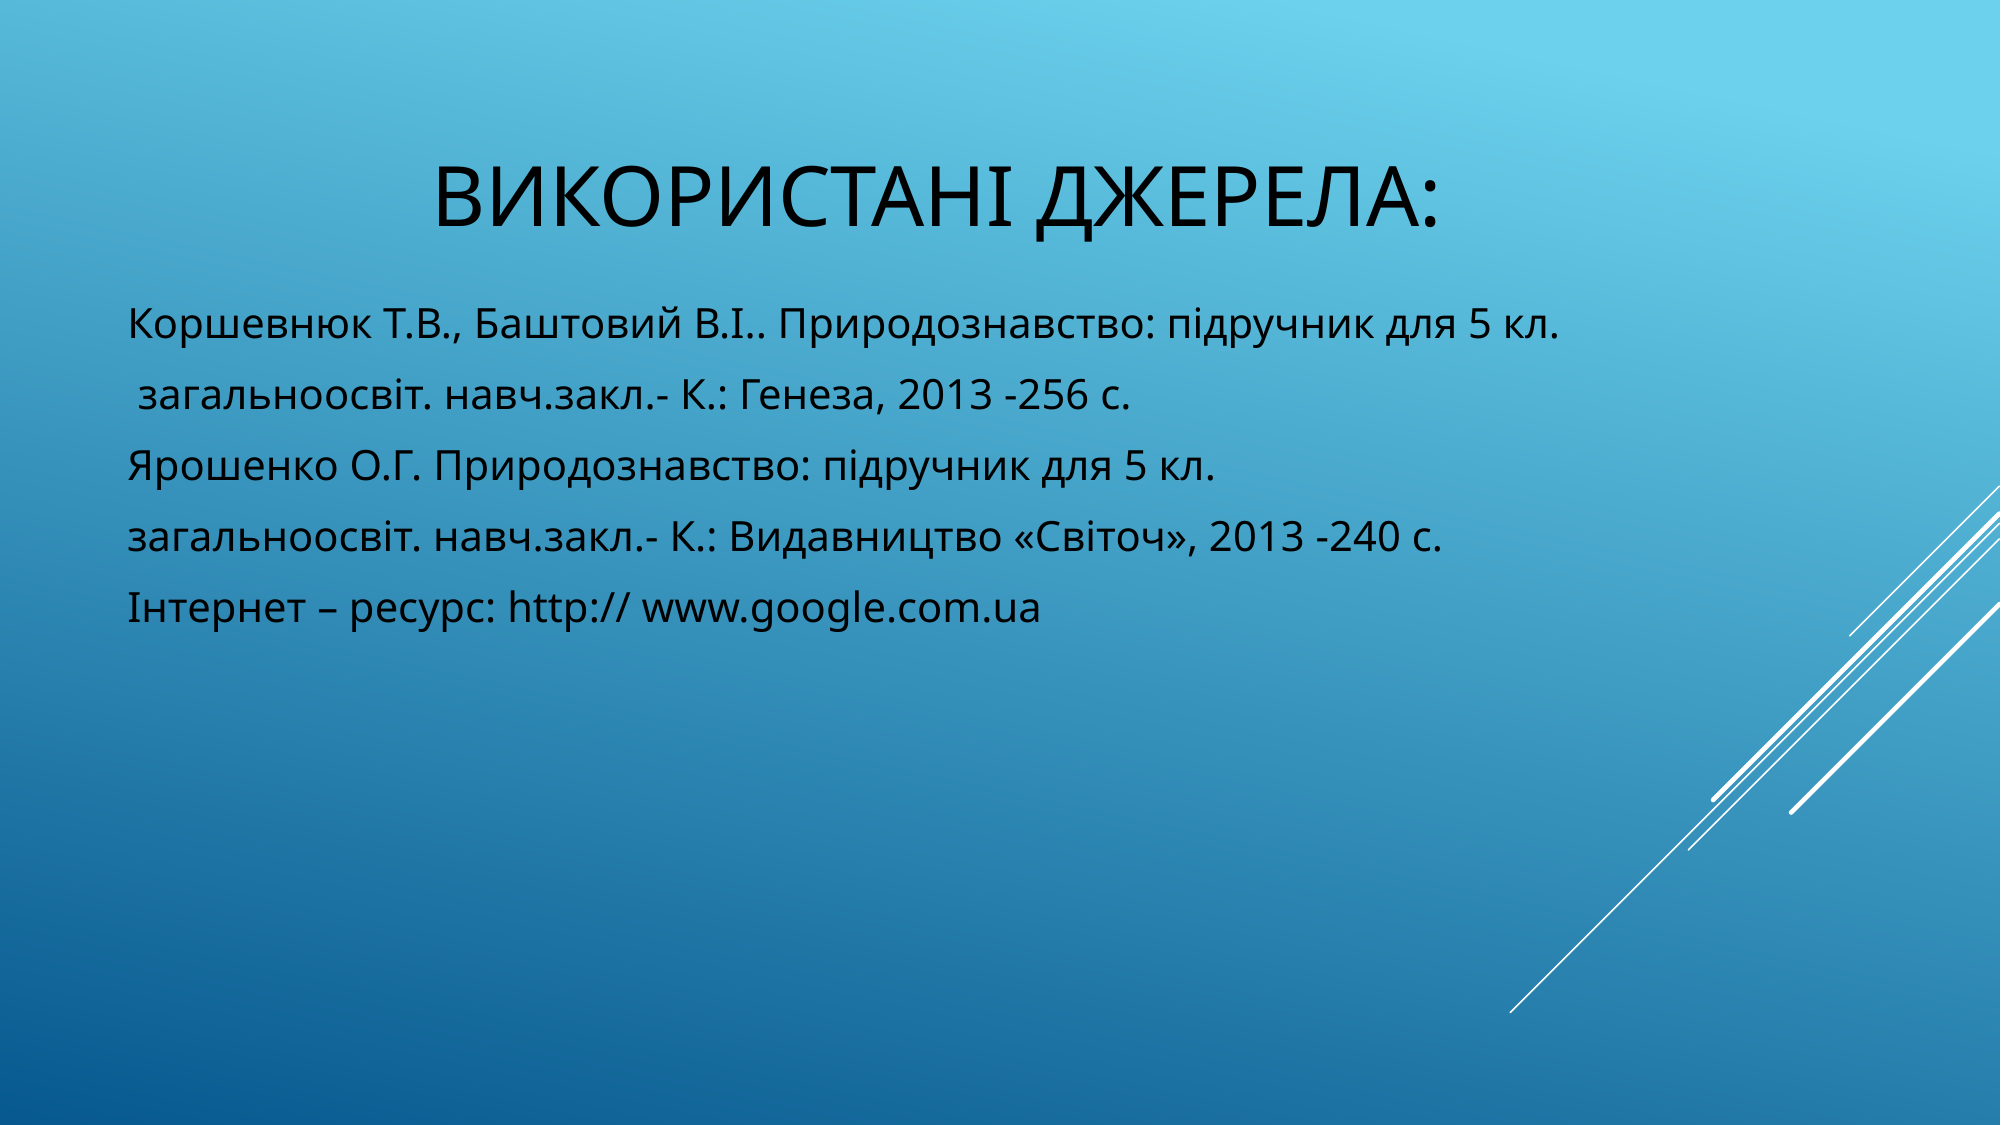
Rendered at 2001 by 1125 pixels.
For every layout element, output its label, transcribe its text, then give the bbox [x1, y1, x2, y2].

title Використані джерела: [112, 116, 1513, 251]
list Коршевнюк Т.В., Баштовий В.І.. Природознавство: підручник для 5 кл. загальноосвіт. навч.закл.- К.: Генеза, 2013 -256 с. Ярошенко О.Г. Природознавство: підручник для 5 кл. загальноосвіт. навч.закл.- К.: Видавництво «Світоч», 2013 -240 с. Інтернет – ресурс: http:// www.google.com.ua [112, 289, 1609, 650]
